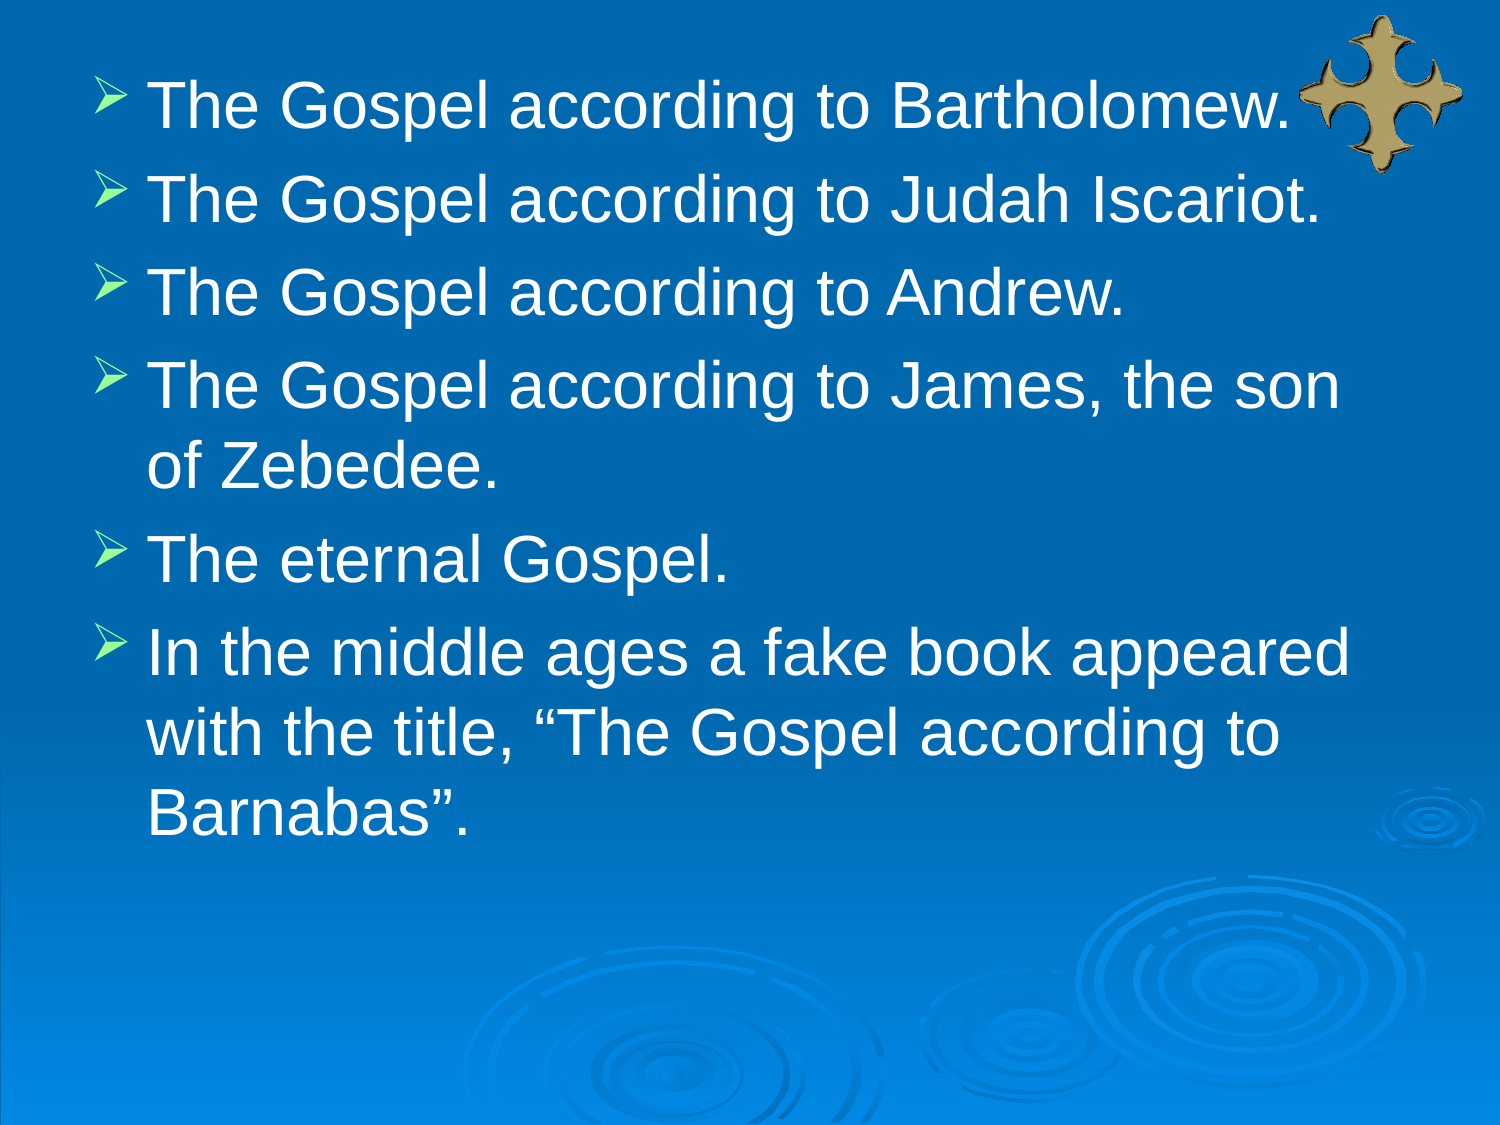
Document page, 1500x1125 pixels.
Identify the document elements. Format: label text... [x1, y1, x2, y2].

picture [1293, 0, 1471, 188]
list The Gospel according to Bartholomew. The Gospel according to Judah Iscariot. The Gospel according to Andrew. The Gospel according to James, the son of Zebedee. The eternal Gospel. In the middle ages a fake book appeared with the title, “The Gospel according to Barnabas”. [74, 54, 1426, 1006]
